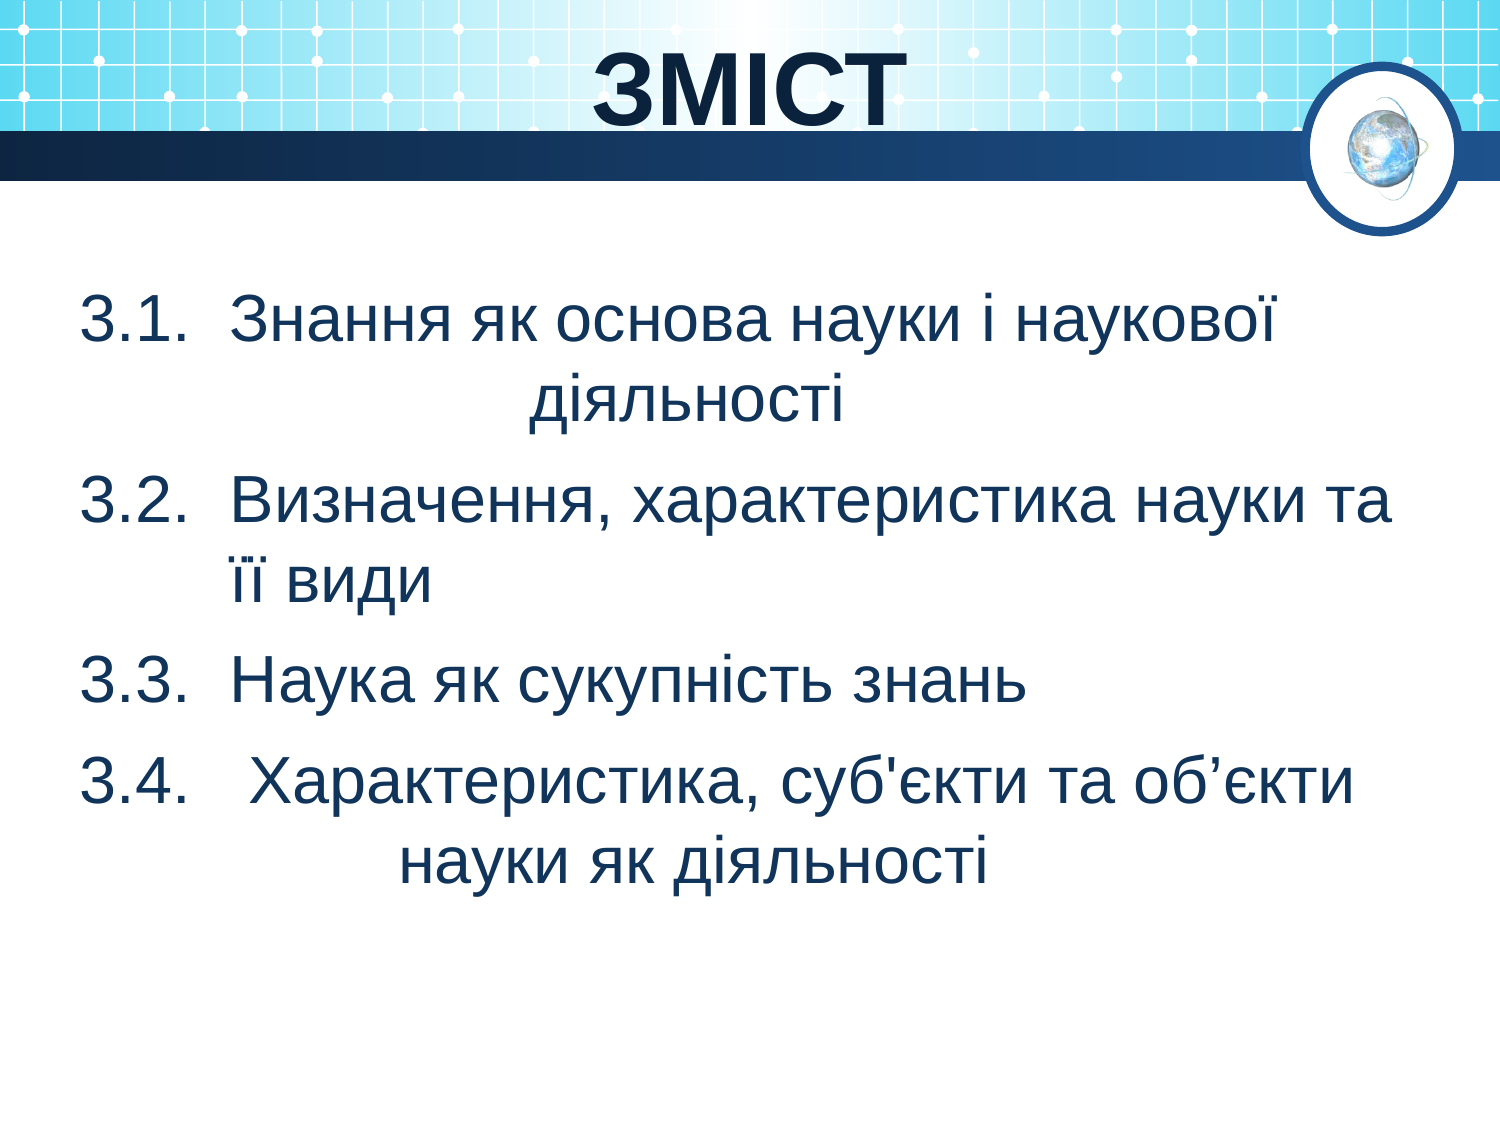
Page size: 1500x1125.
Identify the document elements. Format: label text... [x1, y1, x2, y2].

list 3.1. Знання як основа науки і наукової діяльності 3.2. Визначення, характеристика науки та її види 3.3. Наука як сукупність знань 3.4. Характеристика, суб'єкти та об’єкти науки як діяльності [64, 267, 1436, 976]
title ЗМІСТ [64, 37, 1436, 130]
picture [1310, 99, 1454, 226]
